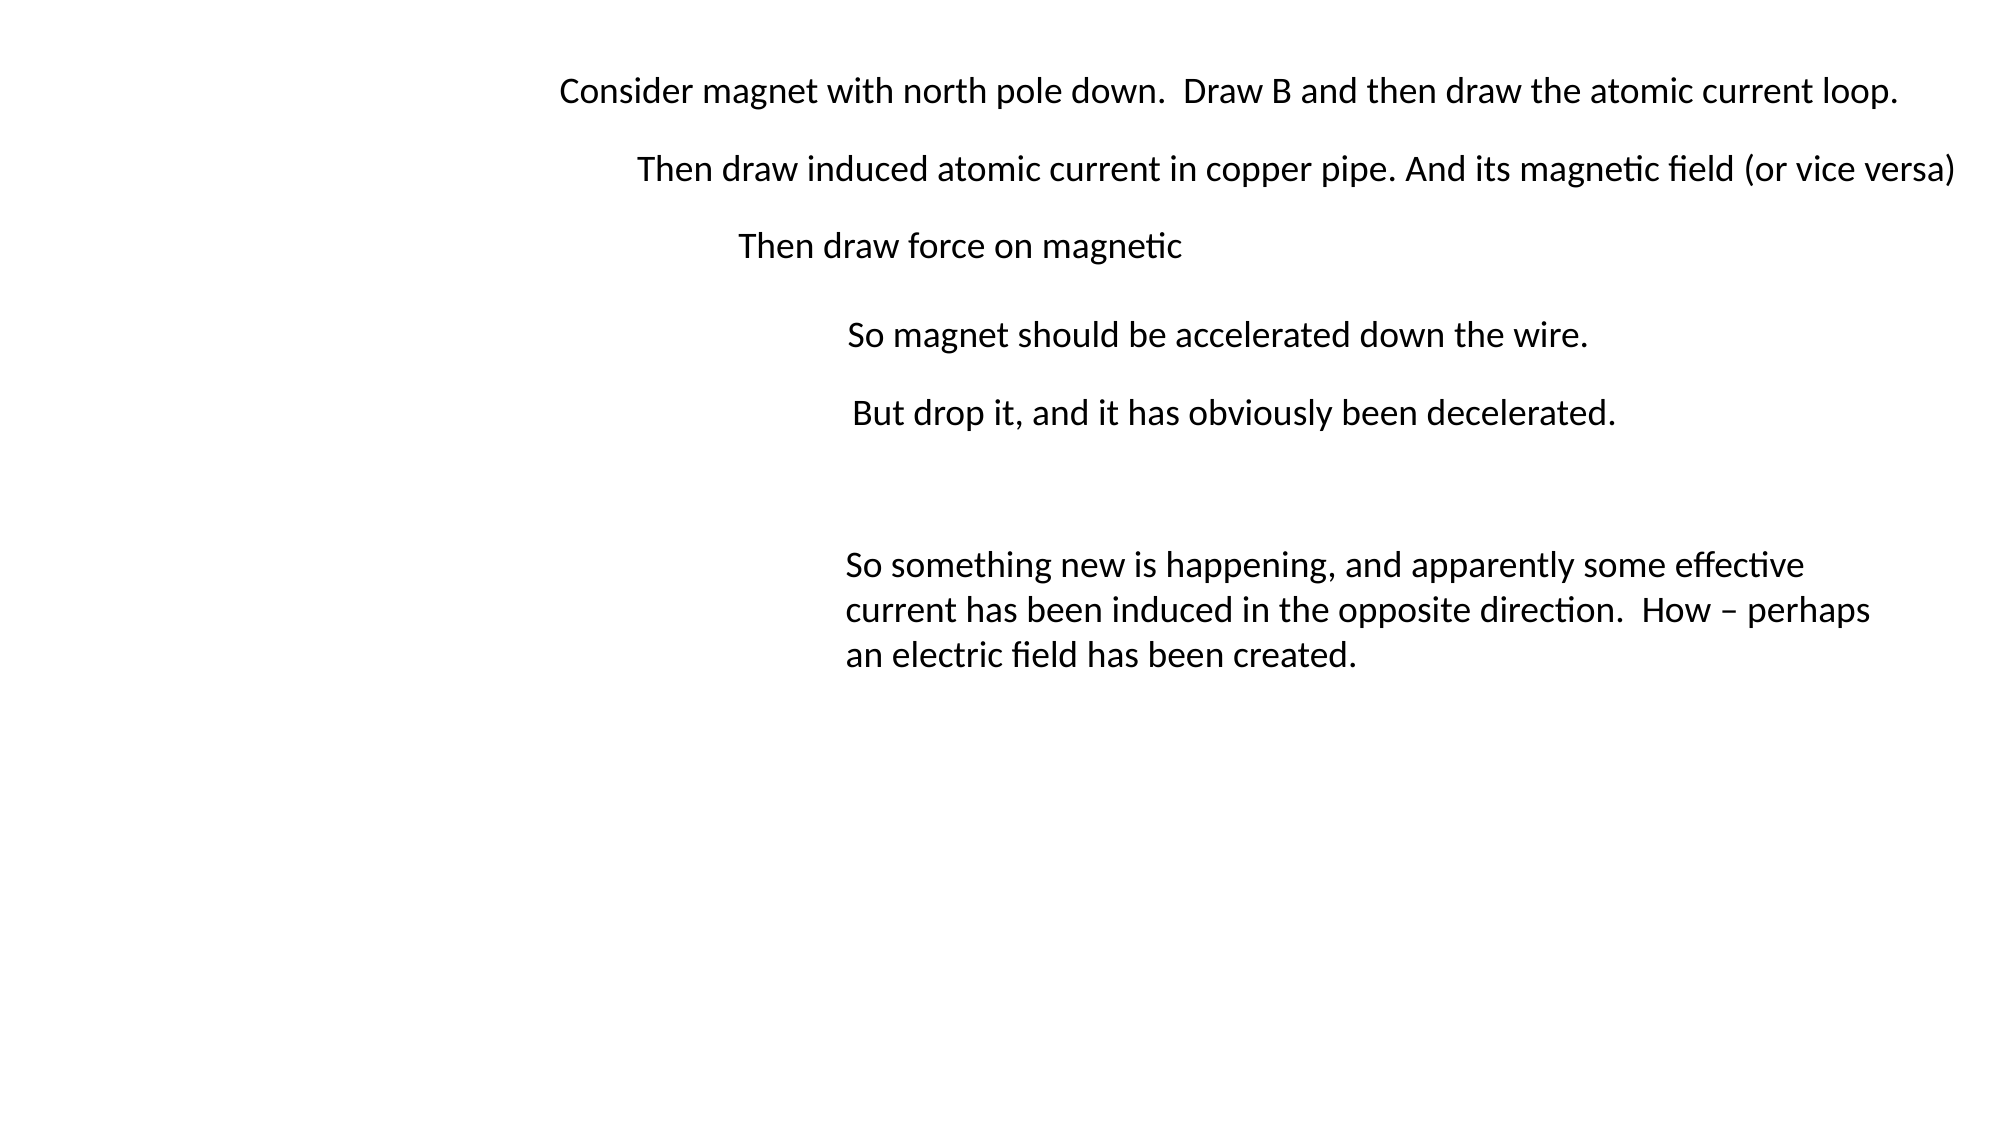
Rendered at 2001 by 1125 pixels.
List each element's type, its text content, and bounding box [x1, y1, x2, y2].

text_box Then draw force on magnetic [723, 213, 1198, 274]
text_box So magnet should be accelerated down the wire. [832, 303, 1606, 363]
text_box So something new is happening, and apparently some effective current has been induced in the opposite direction. How – perhaps an electric field has been created. [830, 532, 1887, 683]
text_box Consider magnet with north pole down. Draw B and then draw the atomic current loop. [544, 58, 1925, 119]
text_box But drop it, and it has obviously been decelerated. [837, 380, 1633, 441]
text_box Then draw induced atomic current in copper pipe. And its magnetic field (or vice versa) [622, 136, 1973, 196]
